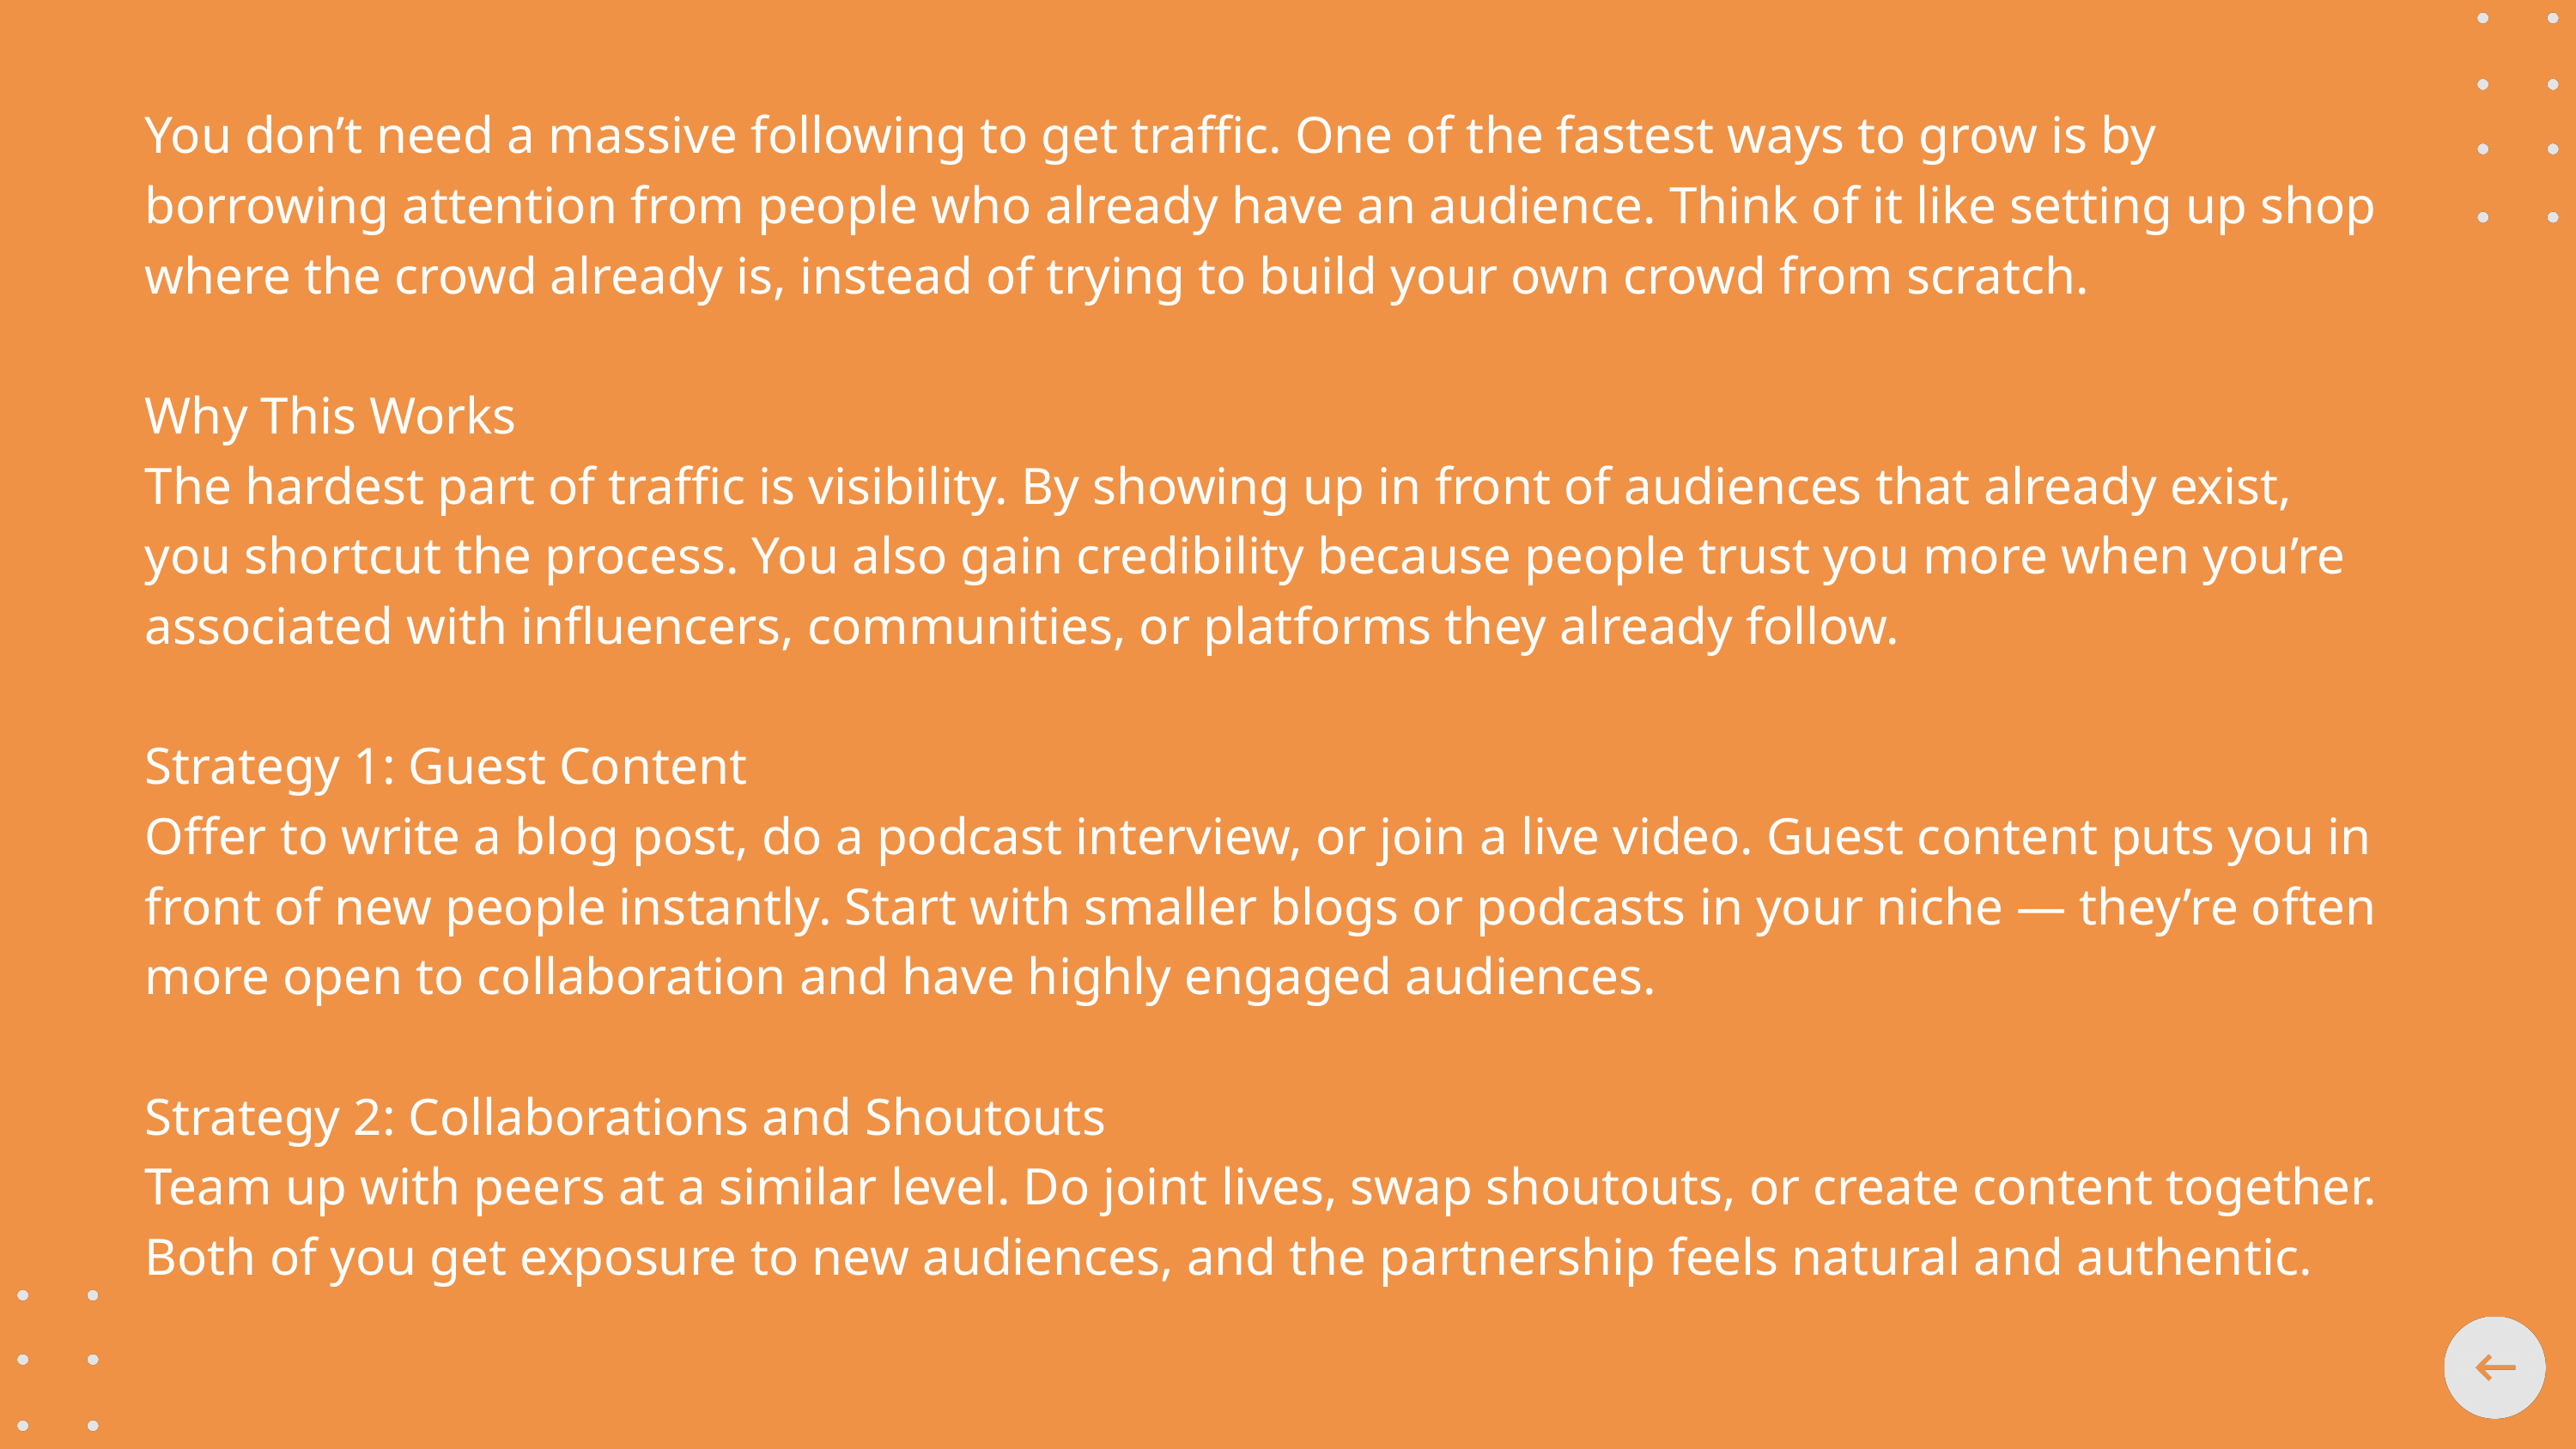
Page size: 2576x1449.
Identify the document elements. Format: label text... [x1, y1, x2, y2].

text_box [2470, 0, 2576, 227]
text_box [0, 1285, 103, 1449]
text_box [2444, 1316, 2547, 1419]
text_box You don’t need a massive following to get traffic. One of the fastest ways to grow is by borrowing attention from people who already have an audience. Think of it like setting up shop where the crowd already is, instead of trying to build your own crowd from scratch. Why This Works The hardest part of traffic is visibility. By showing up in front of audiences that already exist, you shortcut the process. You also gain credibility because people trust you more when you’re associated with influencers, communities, or platforms they already follow. Strategy 1: Guest Content Offer to write a blog post, do a podcast interview, or join a live video. Guest content puts you in front of new people instantly. Start with smaller blogs or podcasts in your niche — they’re often more open to collaboration and have highly engaged audiences. Strategy 2: Collaborations and Shoutouts Team up with peers at a similar level. Do joint lives, swap shoutouts, or create content together. Both of you get exposure to new audiences, and the partnership feels natural and authentic. [144, 93, 2391, 1355]
